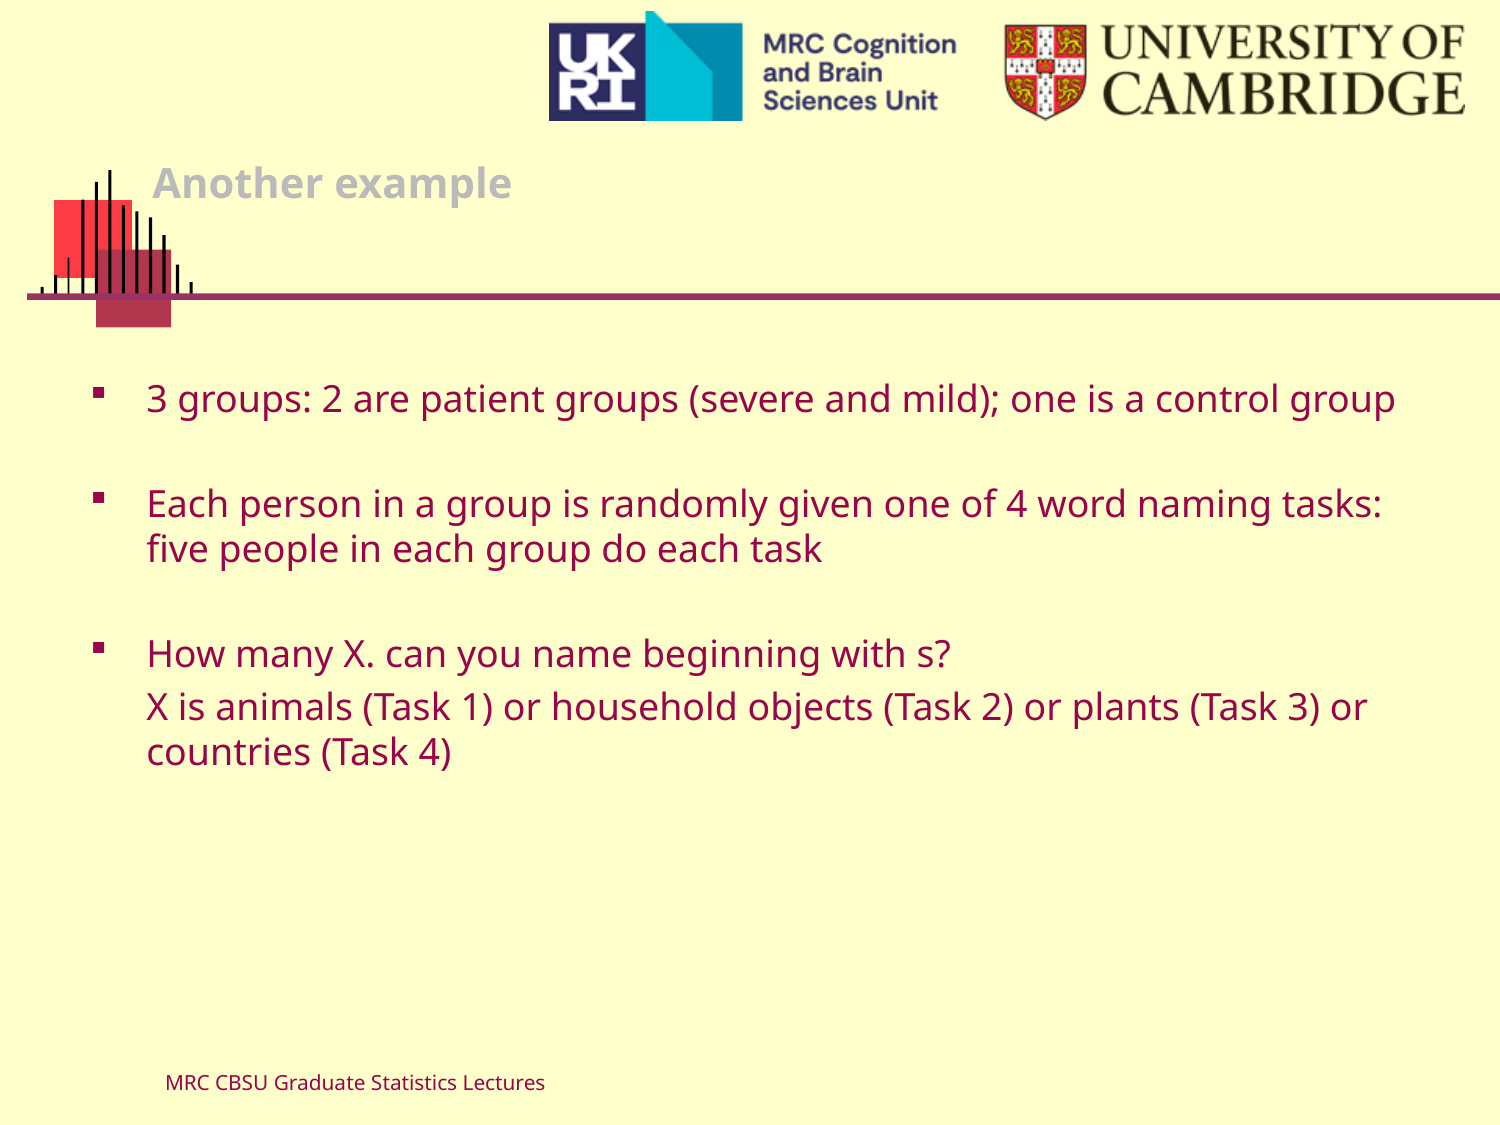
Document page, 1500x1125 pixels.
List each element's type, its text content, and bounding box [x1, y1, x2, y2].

footer MRC CBSU Graduate Statistics Lectures [149, 1062, 988, 1101]
picture [549, 11, 1465, 121]
list 3 groups: 2 are patient groups (severe and mild); one is a control group Each person in a group is randomly given one of 4 word naming tasks: five people in each group do each task How many X. can you name beginning with s? X is animals (Task 1) or household objects (Task 2) or plants (Task 3) or countries (Task 4) [75, 262, 1425, 1038]
title Another example [137, 137, 988, 233]
